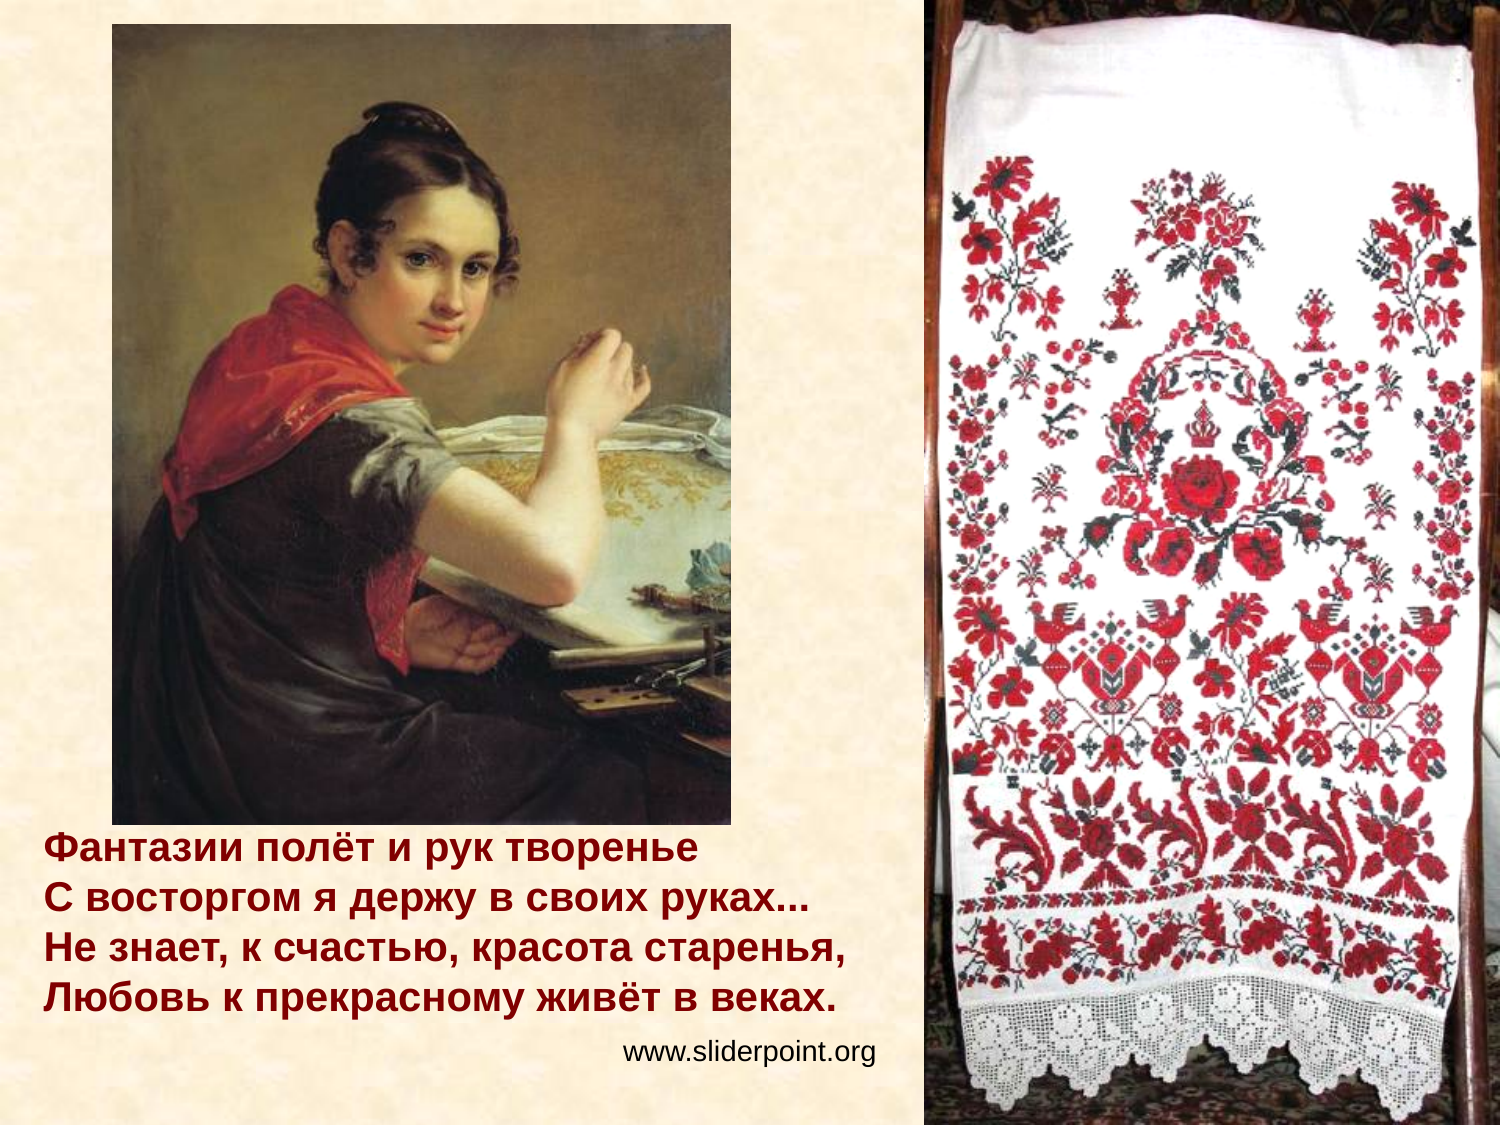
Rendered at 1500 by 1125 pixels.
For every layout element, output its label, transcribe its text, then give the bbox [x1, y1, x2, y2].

text_box Фантазии полёт и рук творенье С восторгом я держу в своих руках... Не знает, к счастью, красота старенья, Любовь к прекрасному живёт в веках. [28, 812, 873, 1028]
picture [0, 0, 1500, 1125]
footer www.sliderpoint.org [512, 1024, 919, 1103]
